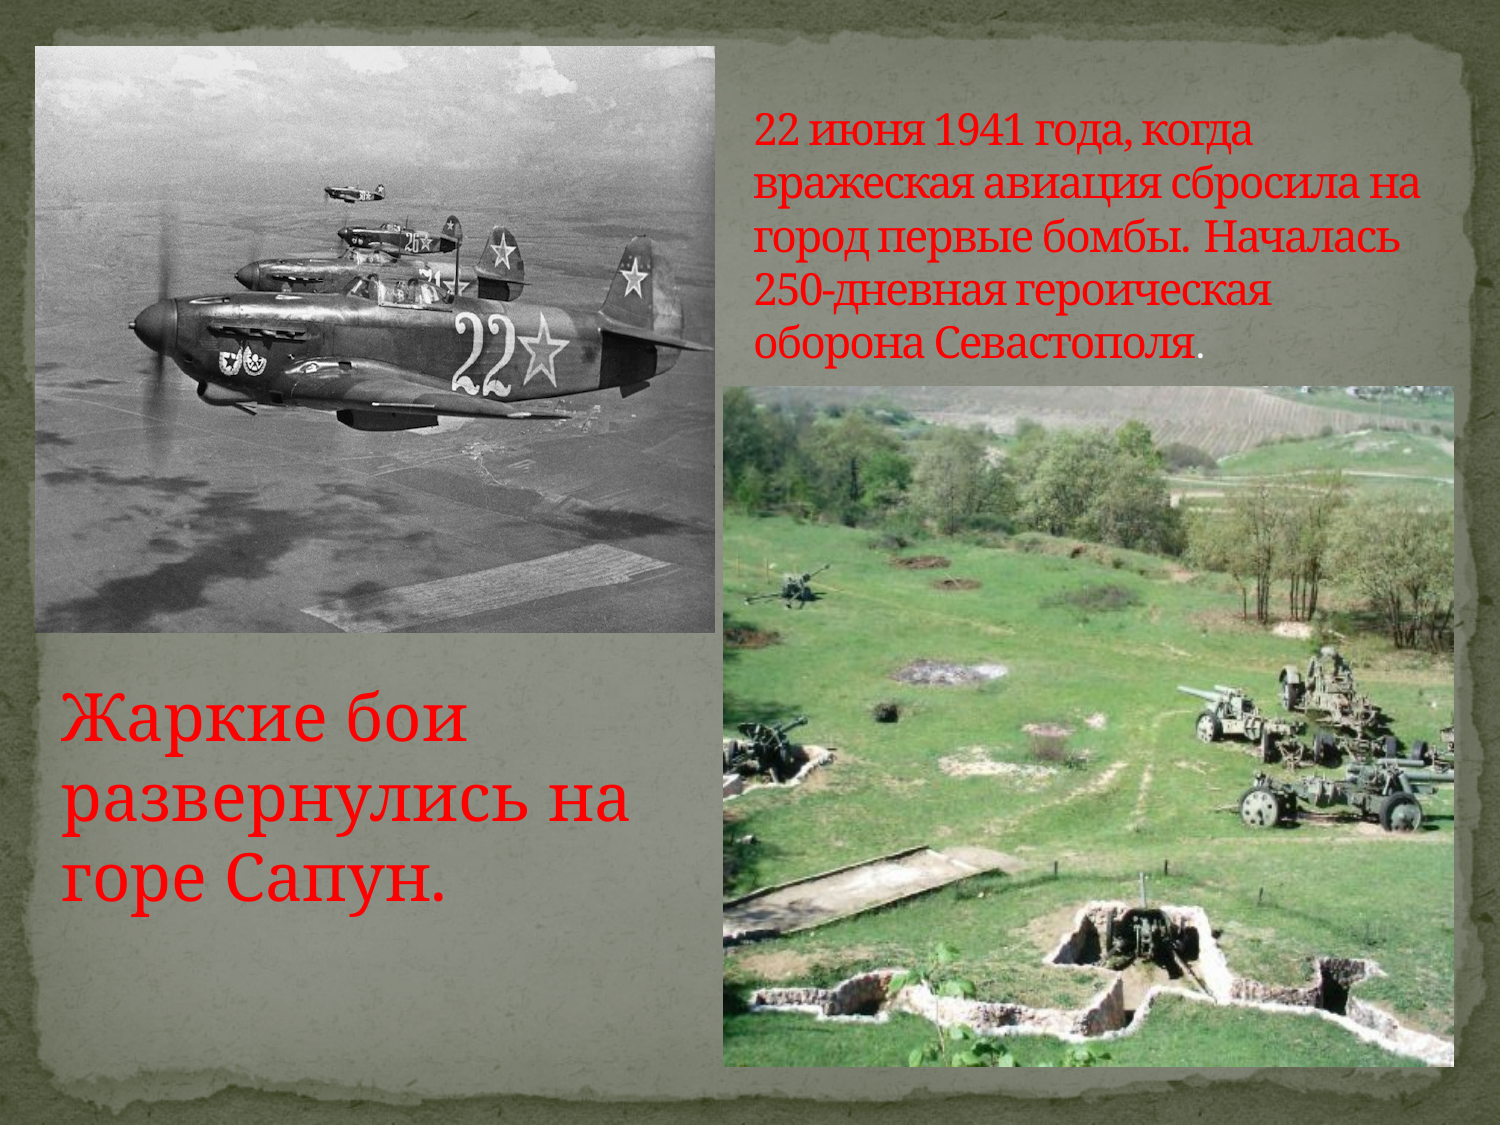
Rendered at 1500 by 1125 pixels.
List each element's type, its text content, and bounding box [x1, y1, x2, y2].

title 22 июня 1941 года, когда вражеская авиация сбросила на город первые бомбы. Началась 250-дневная героическая оборона Севастополя. [738, 48, 1437, 375]
picture [723, 386, 1454, 1067]
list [38, 49, 714, 632]
text_box Жаркие бои развернулись на горе Сапун. [46, 667, 704, 923]
